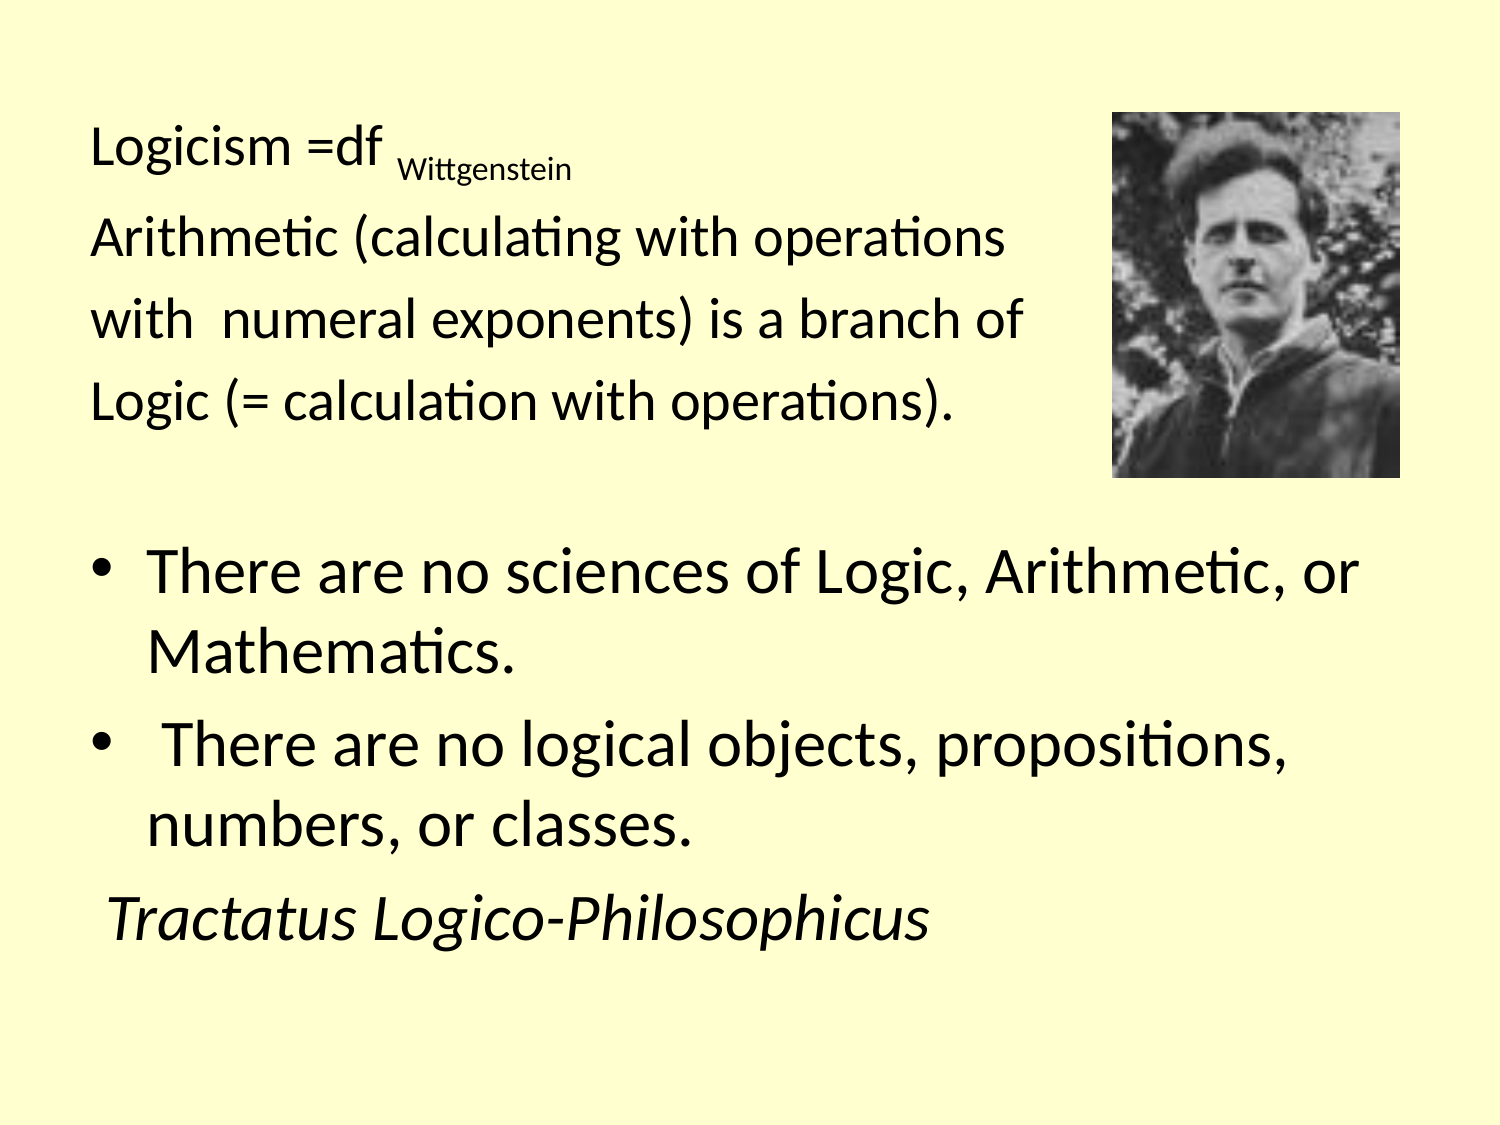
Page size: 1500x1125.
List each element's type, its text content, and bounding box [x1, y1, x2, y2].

picture [1112, 112, 1401, 478]
list Logicism =df Wittgenstein Arithmetic (calculating with operations with numeral exponents) is a branch of Logic (= calculation with operations). There are no sciences of Logic, Arithmetic, or Mathematics. There are no logical objects, propositions, numbers, or classes. Tractatus Logico-Philosophicus [75, 99, 1425, 1005]
